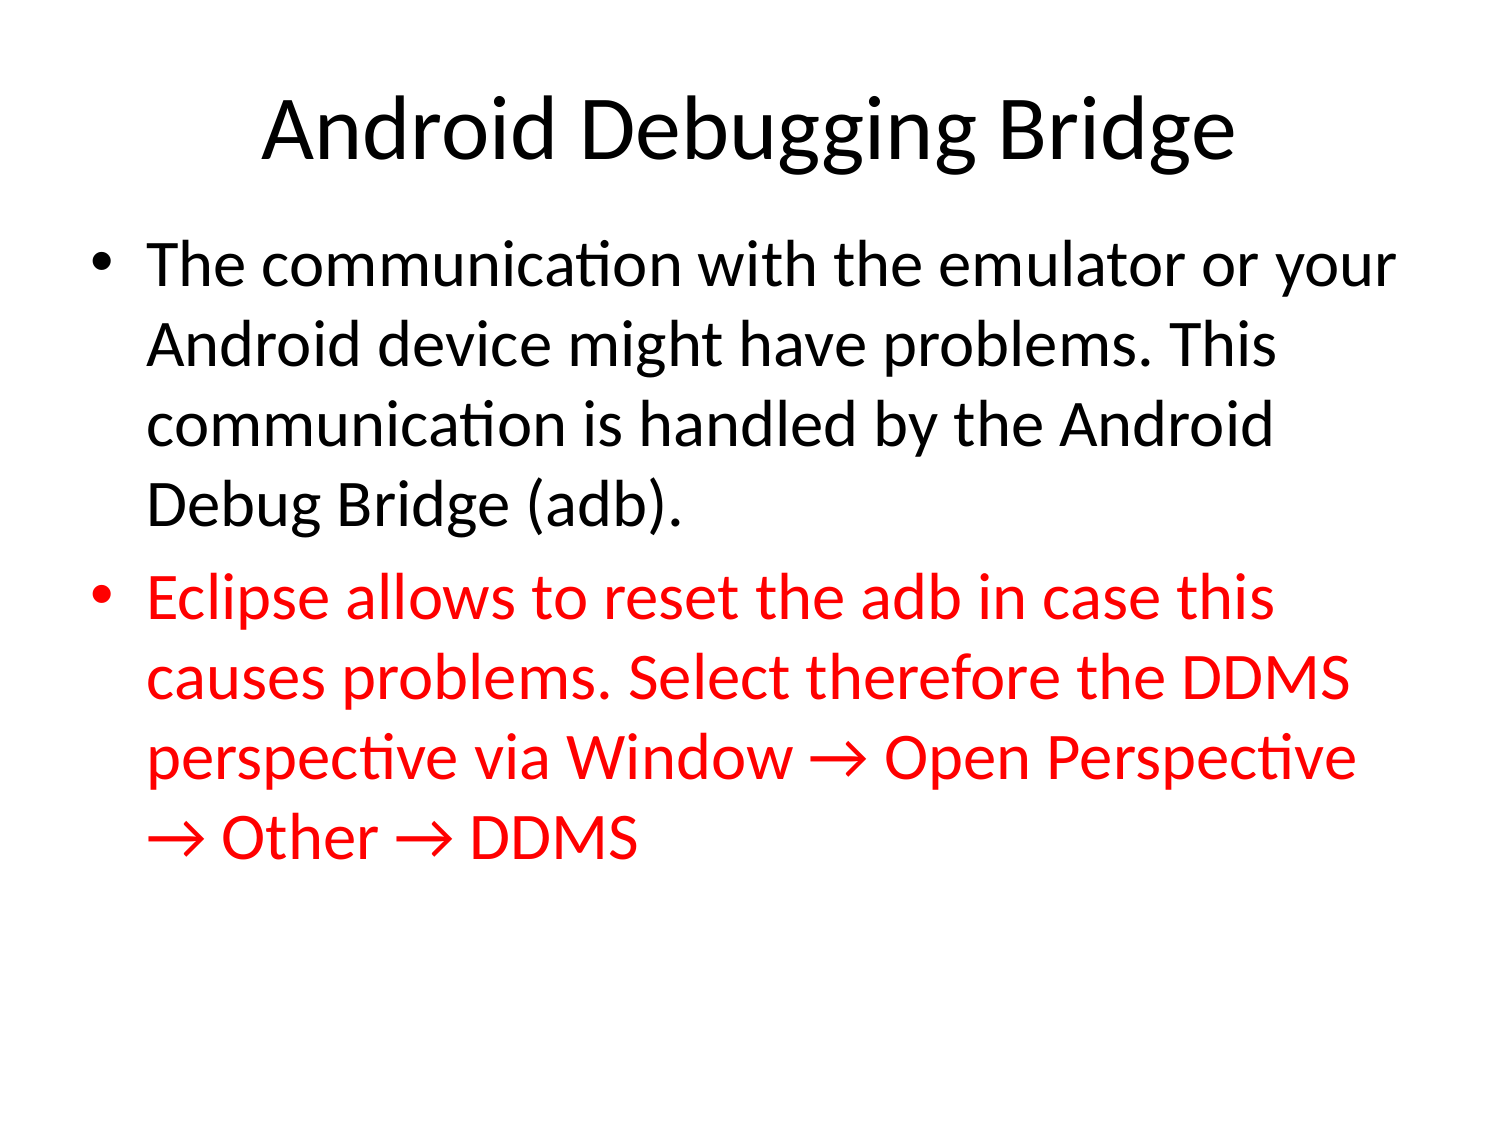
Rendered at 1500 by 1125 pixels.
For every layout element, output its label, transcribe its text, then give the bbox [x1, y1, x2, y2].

title Android Debugging Bridge [75, 45, 1425, 200]
list The communication with the emulator or your Android device might have problems. This communication is handled by the Android Debug Bridge (adb). Eclipse allows to reset the adb in case this causes problems. Select therefore the DDMS perspective via Window → Open Perspective → Other → DDMS [75, 212, 1425, 1005]
